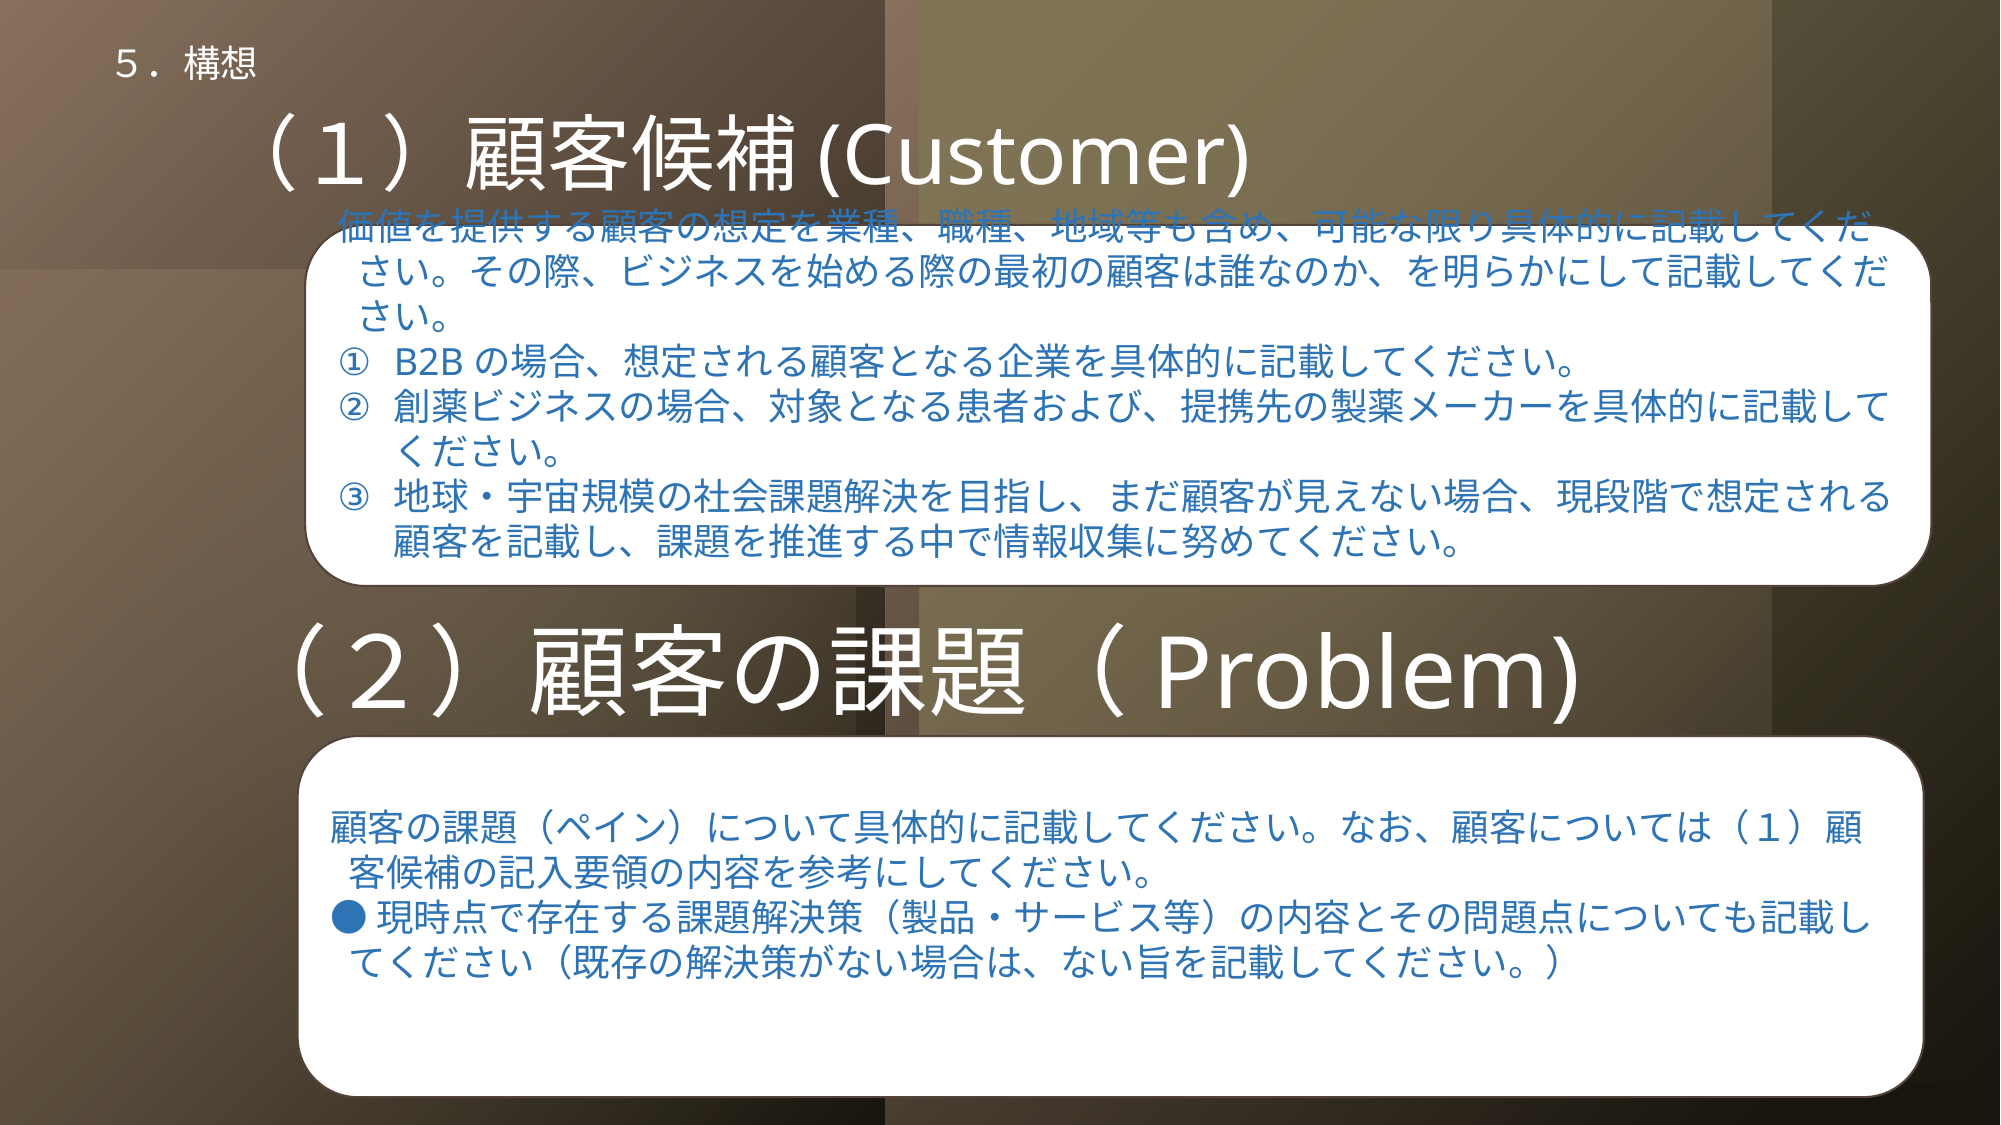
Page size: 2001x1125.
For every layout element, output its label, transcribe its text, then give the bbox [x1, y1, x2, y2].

text_box ５．構想 [93, 33, 274, 93]
text_box 価値を提供する顧客の想定を業種、職種、地域等も含め、可能な限り具体的に記載してください。その際、ビジネスを始める際の最初の顧客は誰なのか、を明らかにして記載してください。 B2Bの場合、想定される顧客となる企業を具体的に記載してください。 創薬ビジネスの場合、対象となる患者および、提携先の製薬メーカーを具体的に記載してください。 地球・宇宙規模の社会課題解決を目指し、まだ顧客が見えない場合、現段階で想定される顧客を記載し、課題を推進する中で情報収集に努めてください。 [304, 223, 1933, 588]
text_box 顧客の課題（ペイン）について具体的に記載してください。なお、顧客については（１）顧客候補の記入要領の内容を参考にしてください。 ●現時点で存在する課題解決策（製品・サービス等）の内容とその問題点についても記載してください（既存の解決策がない場合は、ない旨を記載してください。） [296, 735, 1925, 1099]
text_box （１）顧客候補(Customer) [200, 93, 1266, 209]
text_box （２）顧客の課題（Problem) [214, 601, 1596, 736]
